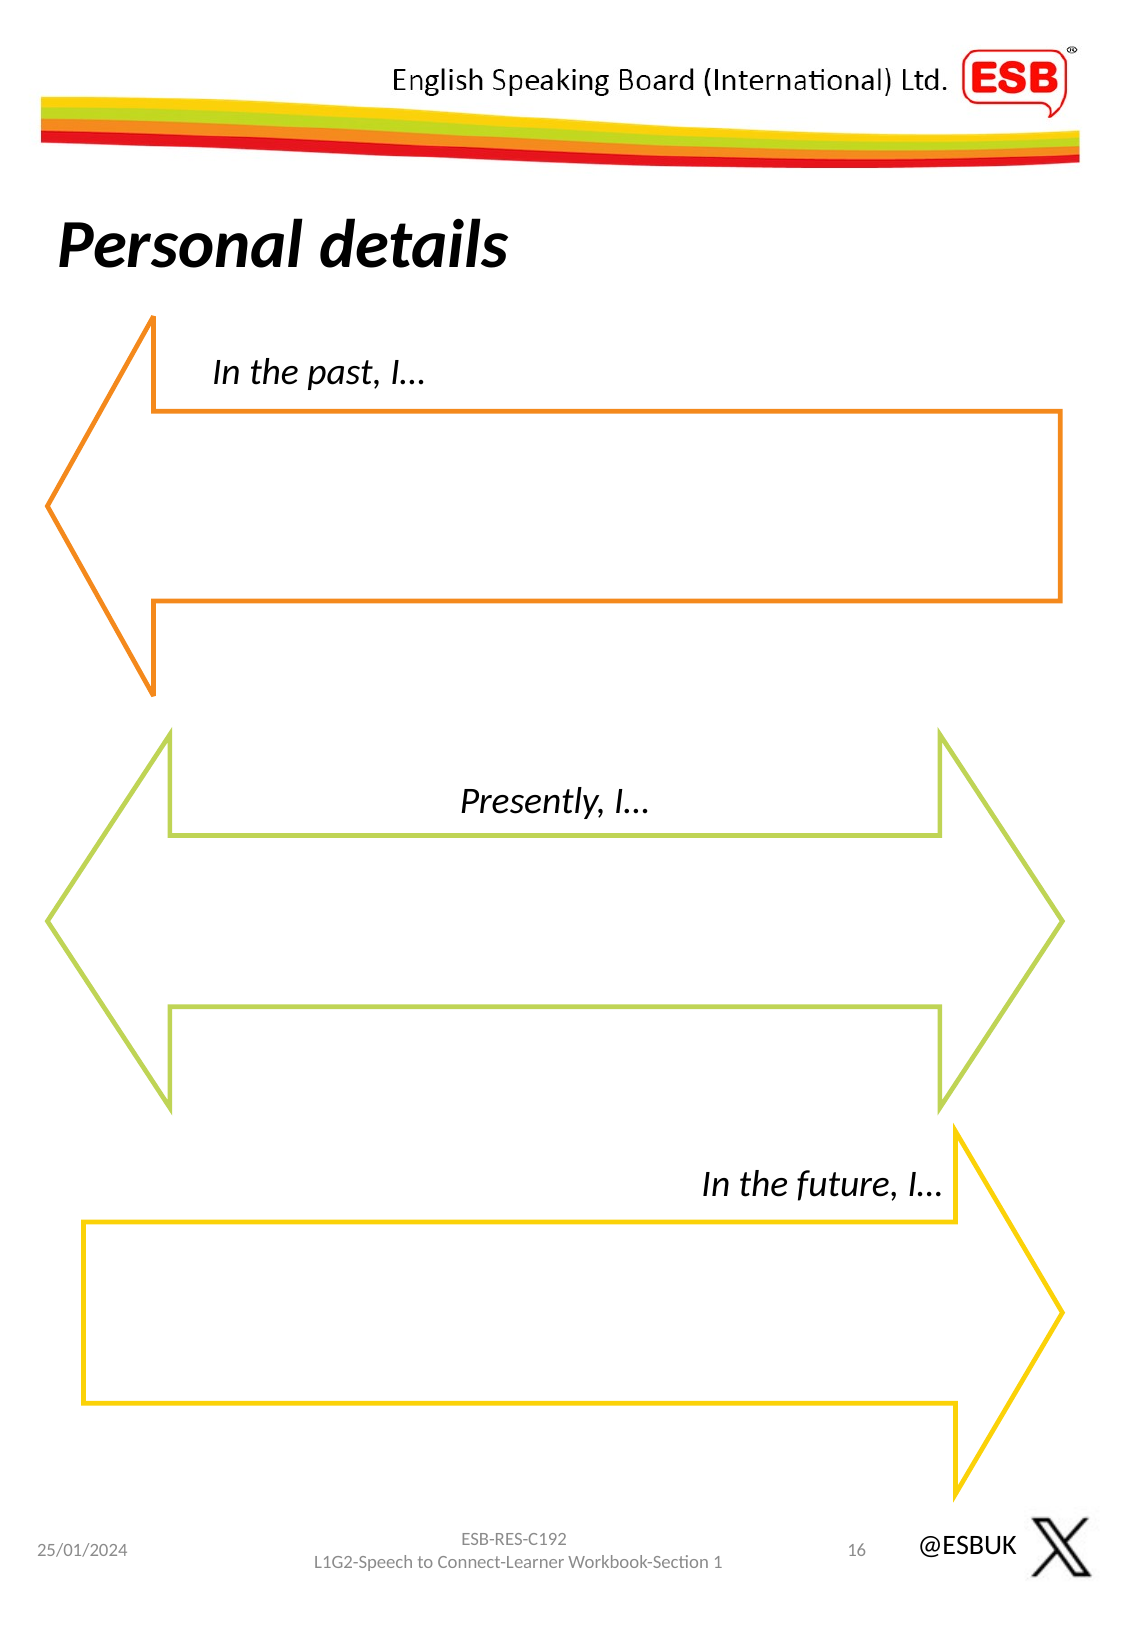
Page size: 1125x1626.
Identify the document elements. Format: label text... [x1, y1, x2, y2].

text_box Presently, I… [273, 768, 837, 829]
text_box [139, 315, 155, 339]
text_box In the future, I… [394, 1151, 958, 1212]
text_box [82, 1127, 1064, 1498]
slide_number 16 [697, 1506, 882, 1593]
text_box In the past, I… [37, 339, 601, 400]
picture [1024, 1506, 1103, 1589]
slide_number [22, 1506, 276, 1593]
text_box [46, 400, 1062, 697]
title Personal details [42, 174, 1014, 317]
footer ESB-RES-C192 L1G2-Speech to Connect-Learner Workbook-Section 1 [296, 1506, 697, 1593]
picture [0, 1, 1125, 234]
text_box [46, 731, 1064, 1112]
